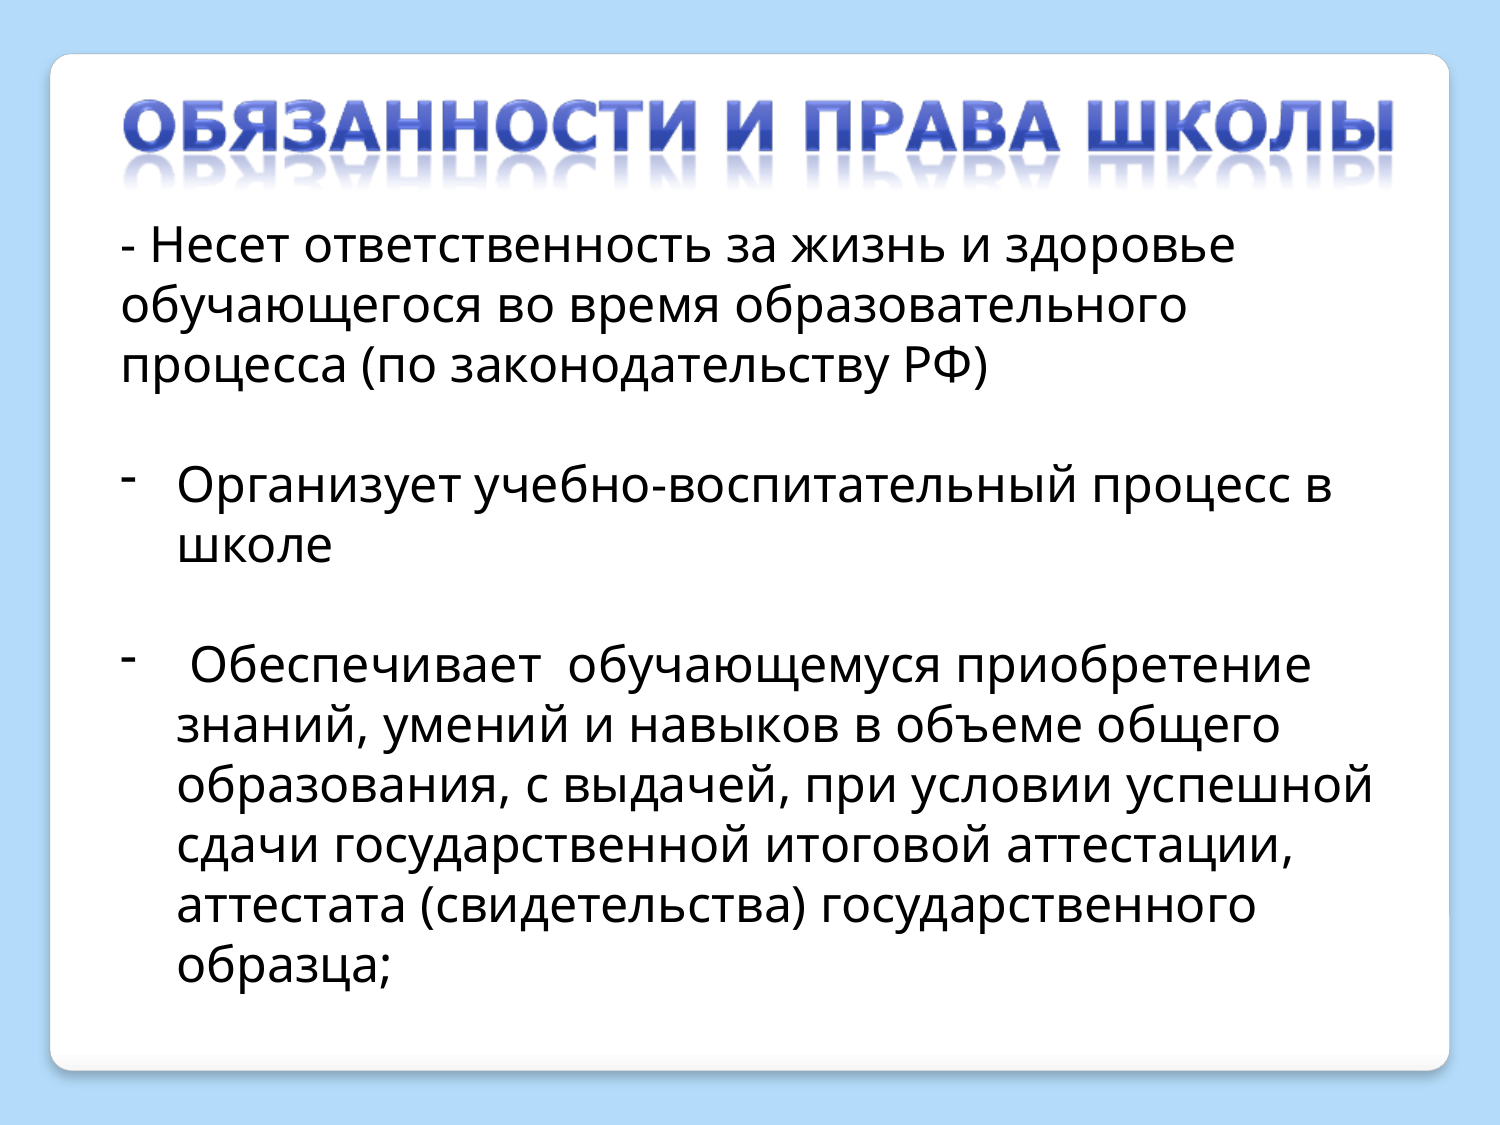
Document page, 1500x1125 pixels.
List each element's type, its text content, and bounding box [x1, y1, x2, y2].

picture [76, 62, 1443, 247]
text_box - Несет ответственность за жизнь и здоровье обучающегося во время образовательного процесса (по законодательству РФ) Организует учебно-воспитательный процесс в школе Обеспечивает обучающемуся приобретение знаний, умений и навыков в объеме общего образования, с выдачей, при условии успешной сдачи государственной итоговой аттестации, аттестата (свидетельства) государственного образца; [105, 259, 1429, 1001]
